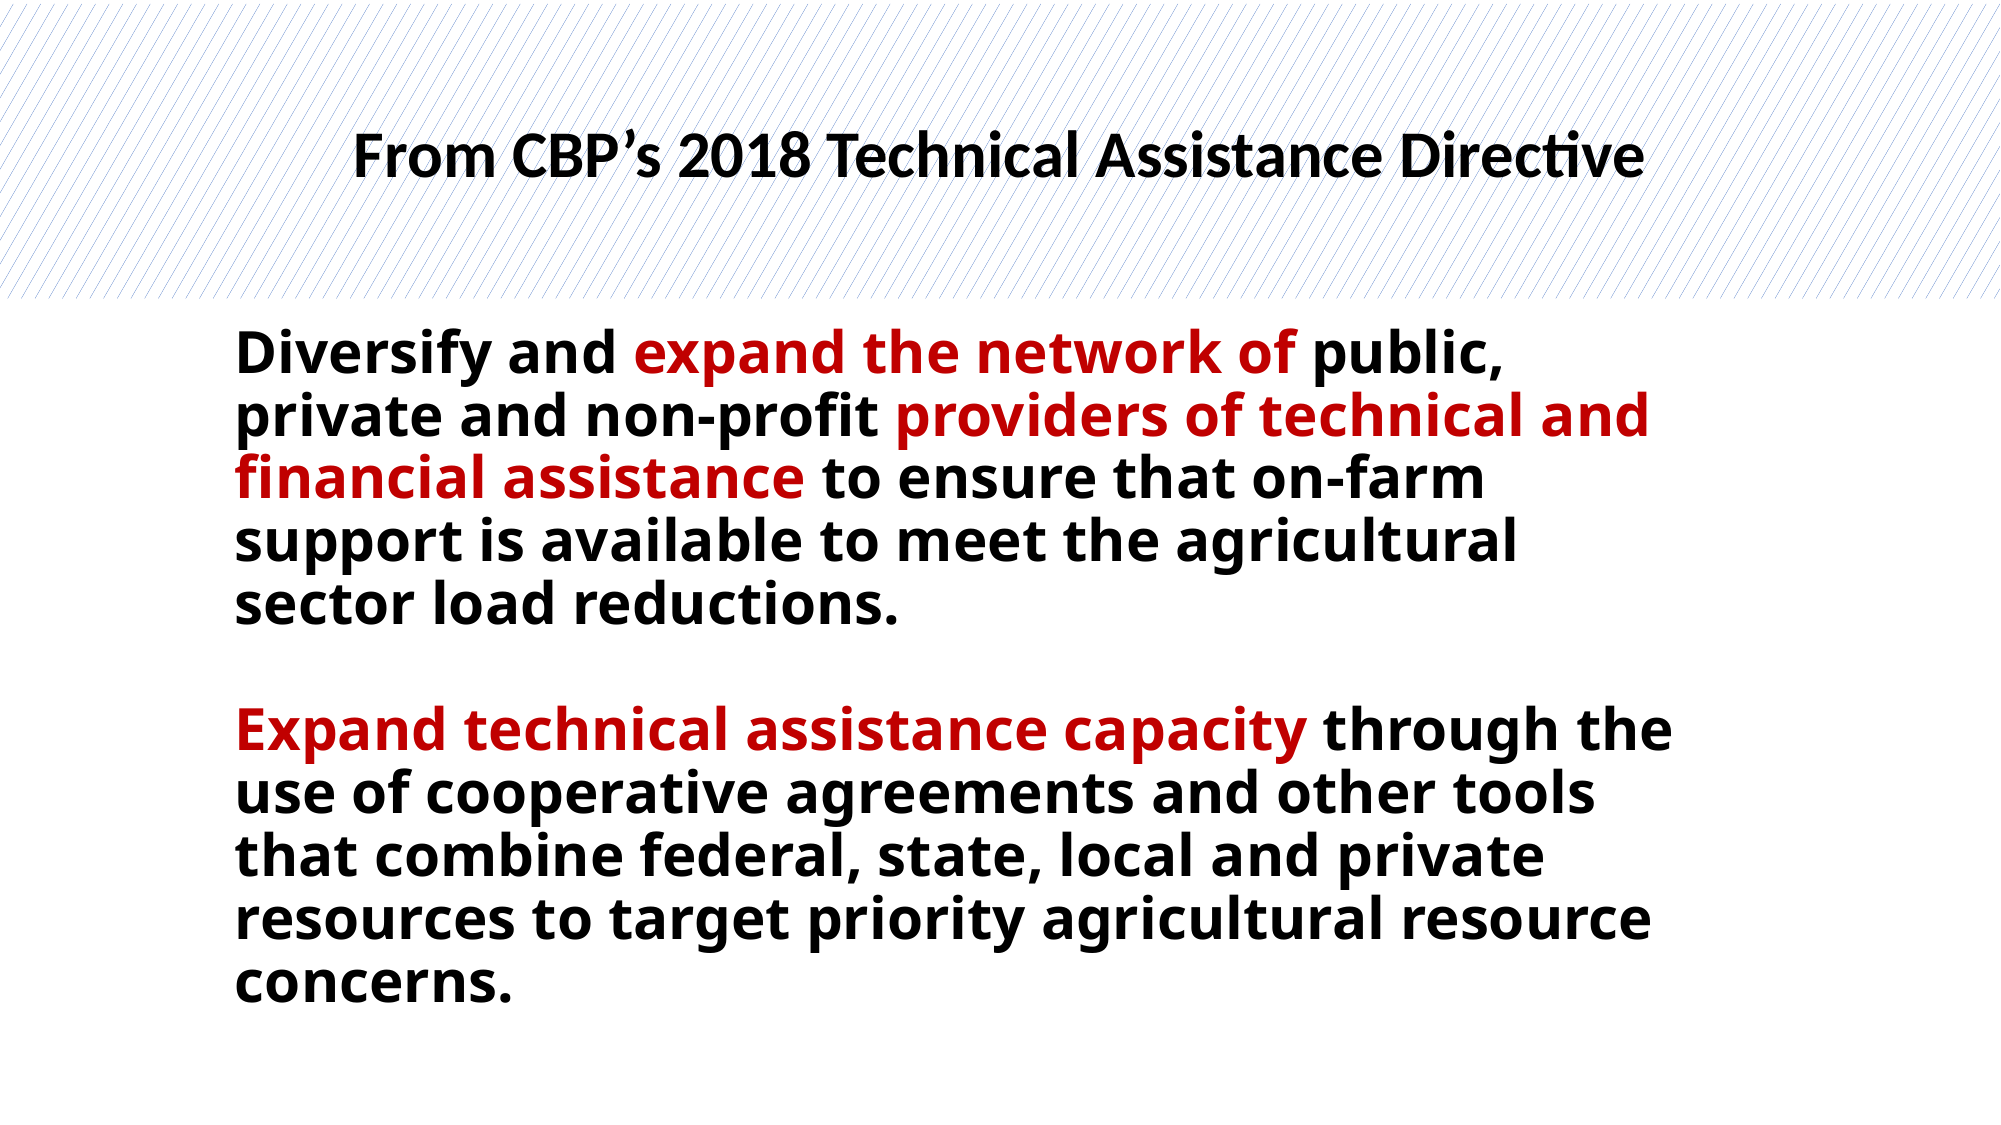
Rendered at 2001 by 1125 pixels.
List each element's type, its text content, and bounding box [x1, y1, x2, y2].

title Diversify and expand the network of public, private and non-profit providers of technical and financial assistance to ensure that on-farm support is available to meet the agricultural sector load reductions. Expand technical assistance capacity through the use of cooperative agreements and other tools that combine federal, state, local and private resources to target priority agricultural resource concerns. [219, 783, 1720, 1125]
text_box From CBP’s 2018 Technical Assistance Directive [0, 3, 2000, 299]
